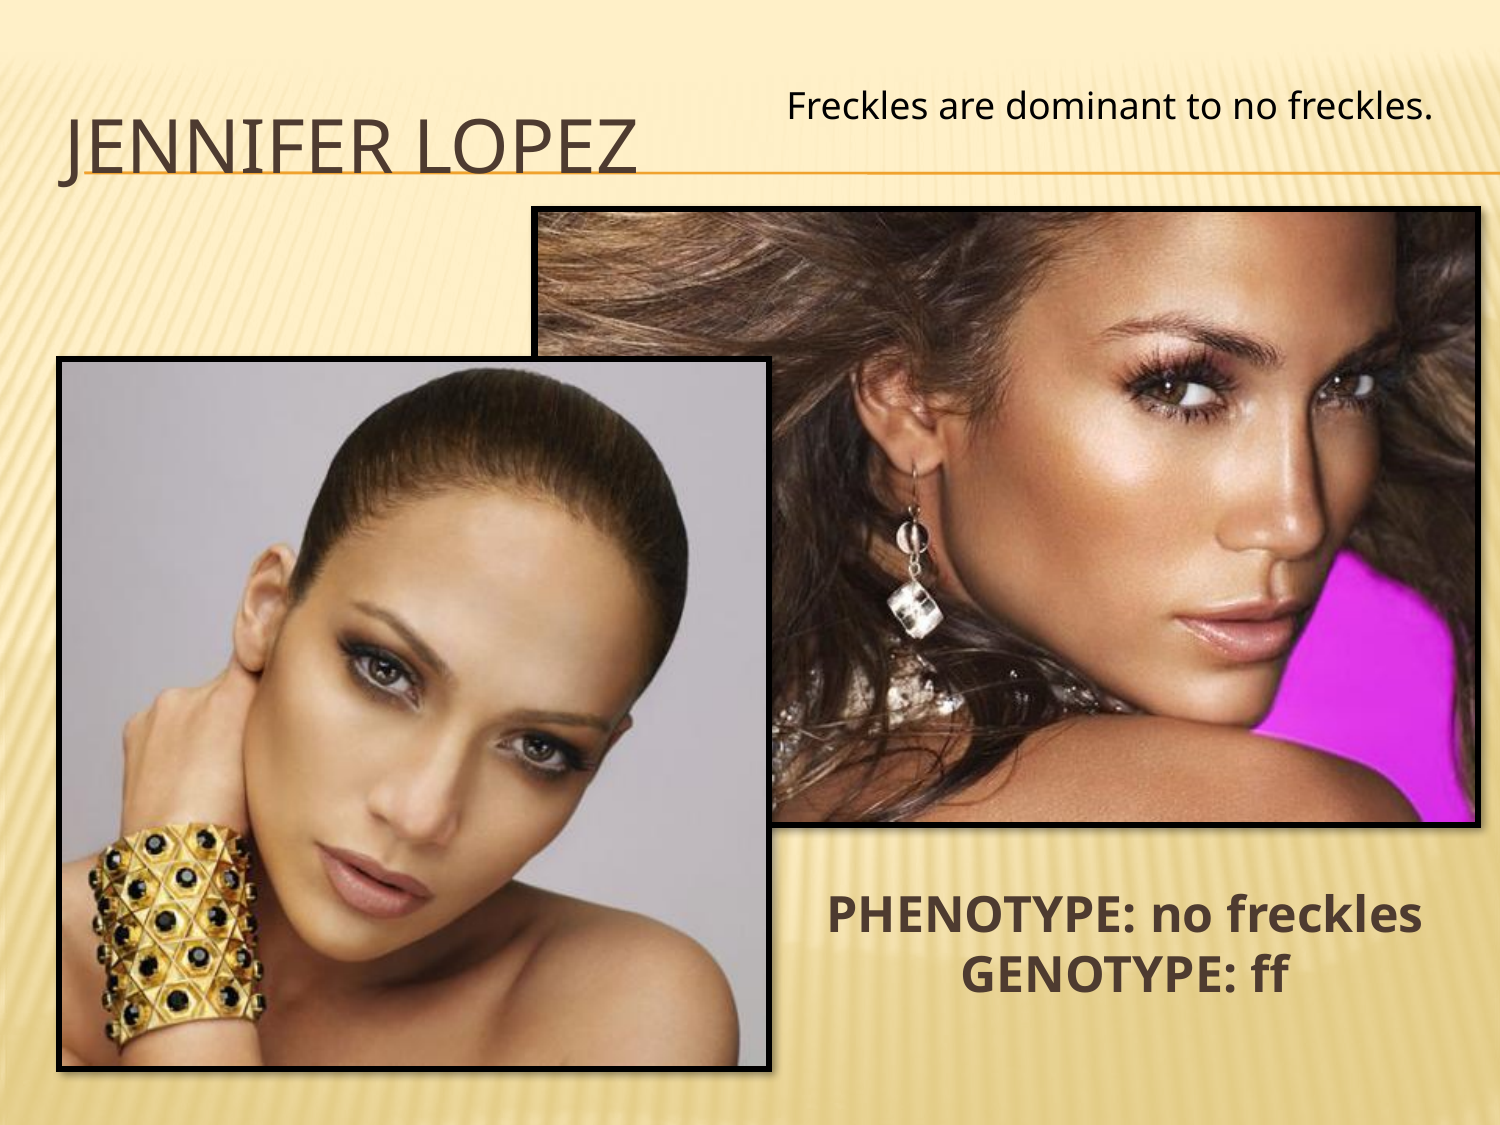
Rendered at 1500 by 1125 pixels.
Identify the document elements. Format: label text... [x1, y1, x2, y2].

text_box Freckles are dominant to no freckles. [771, 74, 1450, 135]
title Jennifer Lopez [50, 75, 1475, 213]
picture [62, 212, 1476, 1066]
text_box PHENOTYPE: no freckles GENOTYPE: ff [775, 874, 1500, 1010]
